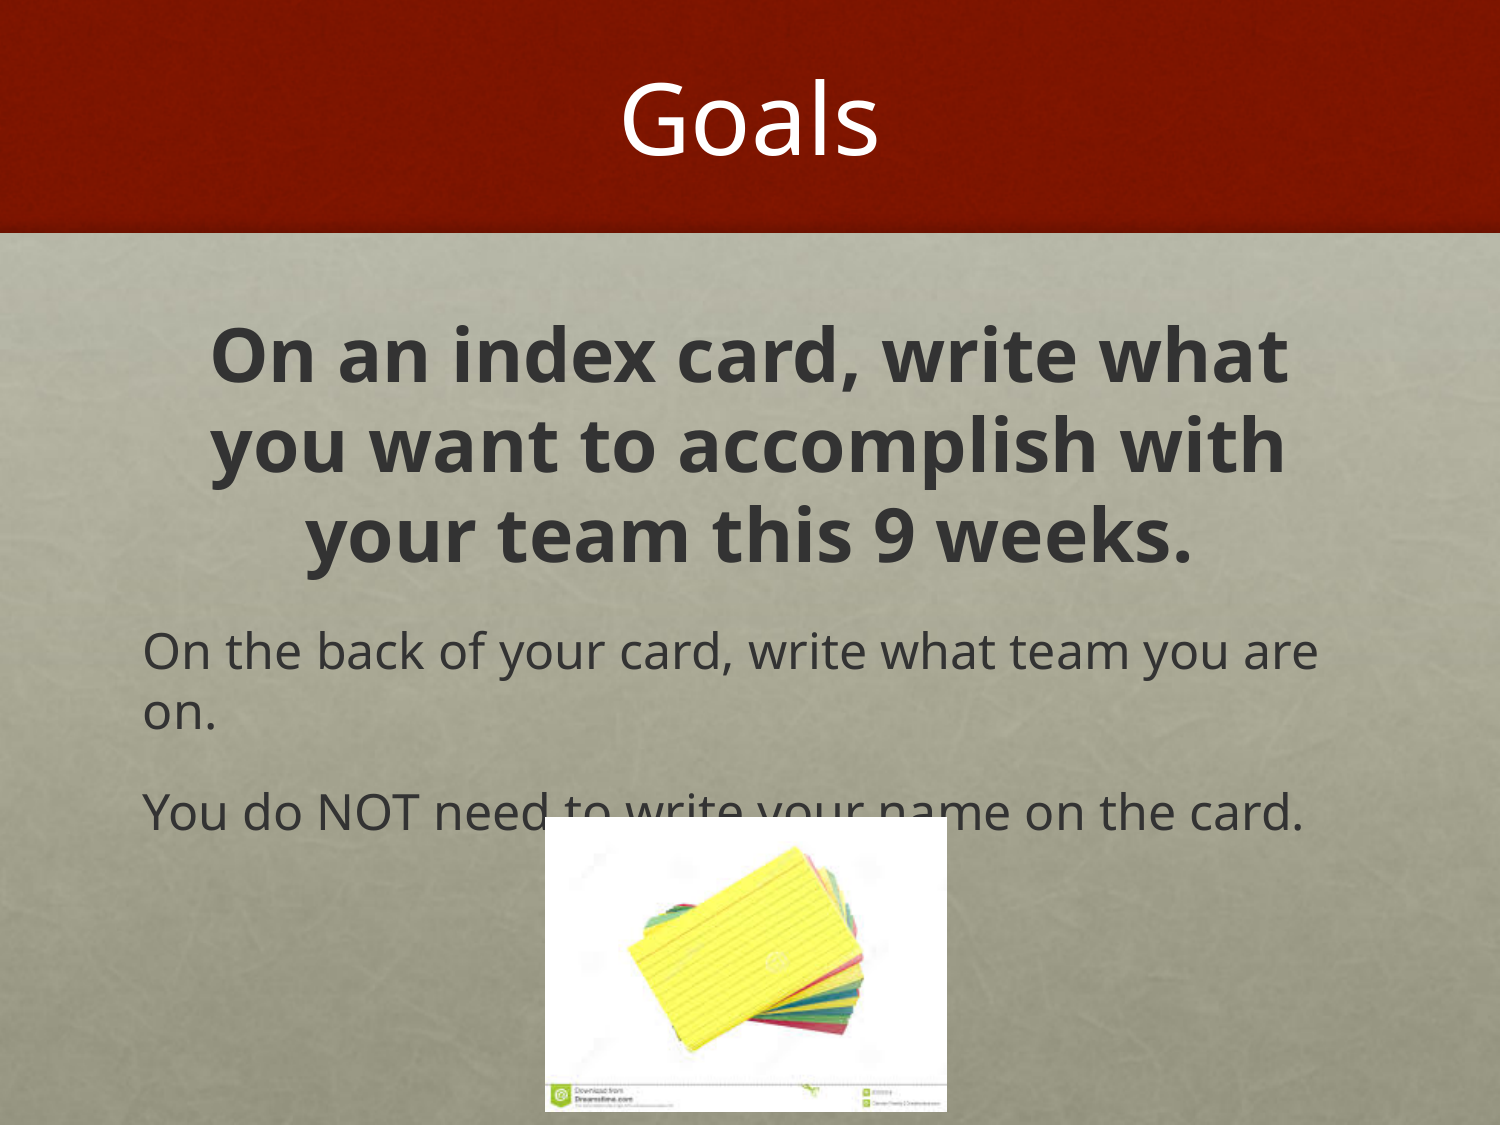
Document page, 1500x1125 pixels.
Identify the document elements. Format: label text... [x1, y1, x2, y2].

list On an index card, write what you want to accomplish with your team this 9 weeks. On the back of your card, write what team you are on. You do NOT need to write your name on the card. [127, 299, 1372, 1005]
title Goals [127, 10, 1372, 221]
picture [0, 214, 1500, 1125]
